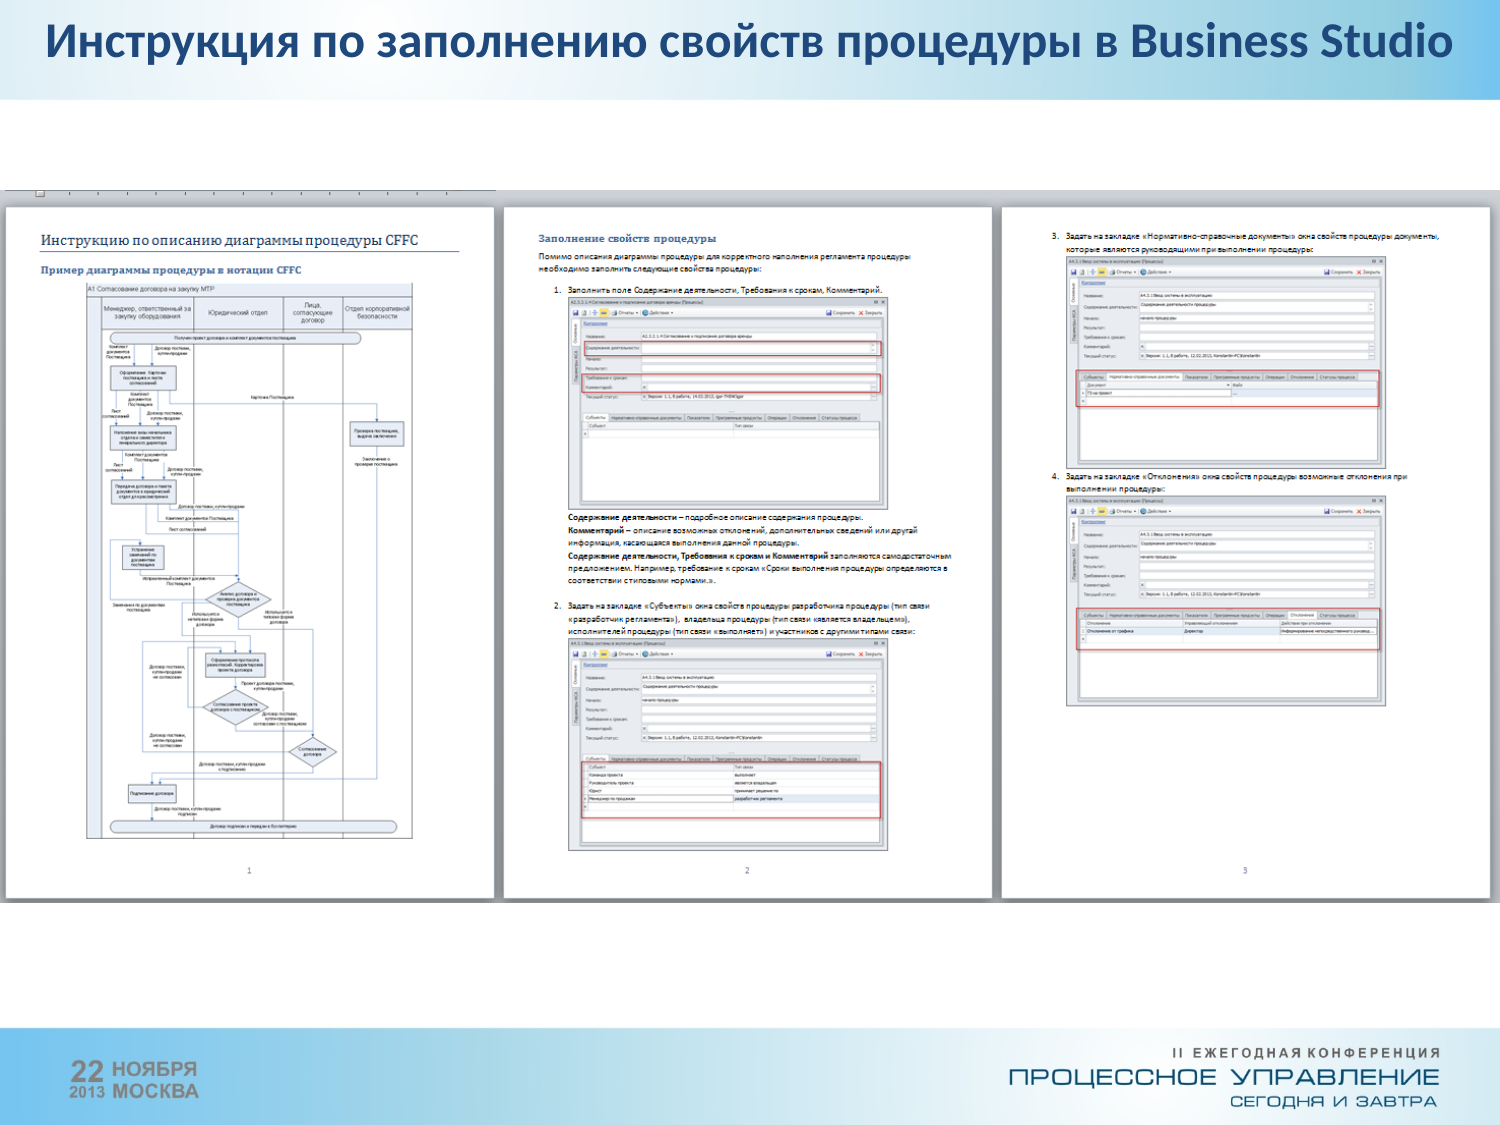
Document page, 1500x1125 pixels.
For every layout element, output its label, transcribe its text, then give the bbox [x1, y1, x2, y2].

picture [0, 0, 1500, 1125]
list Инструкция по заполнению свойств процедуры в Business Studio [29, 0, 1471, 102]
